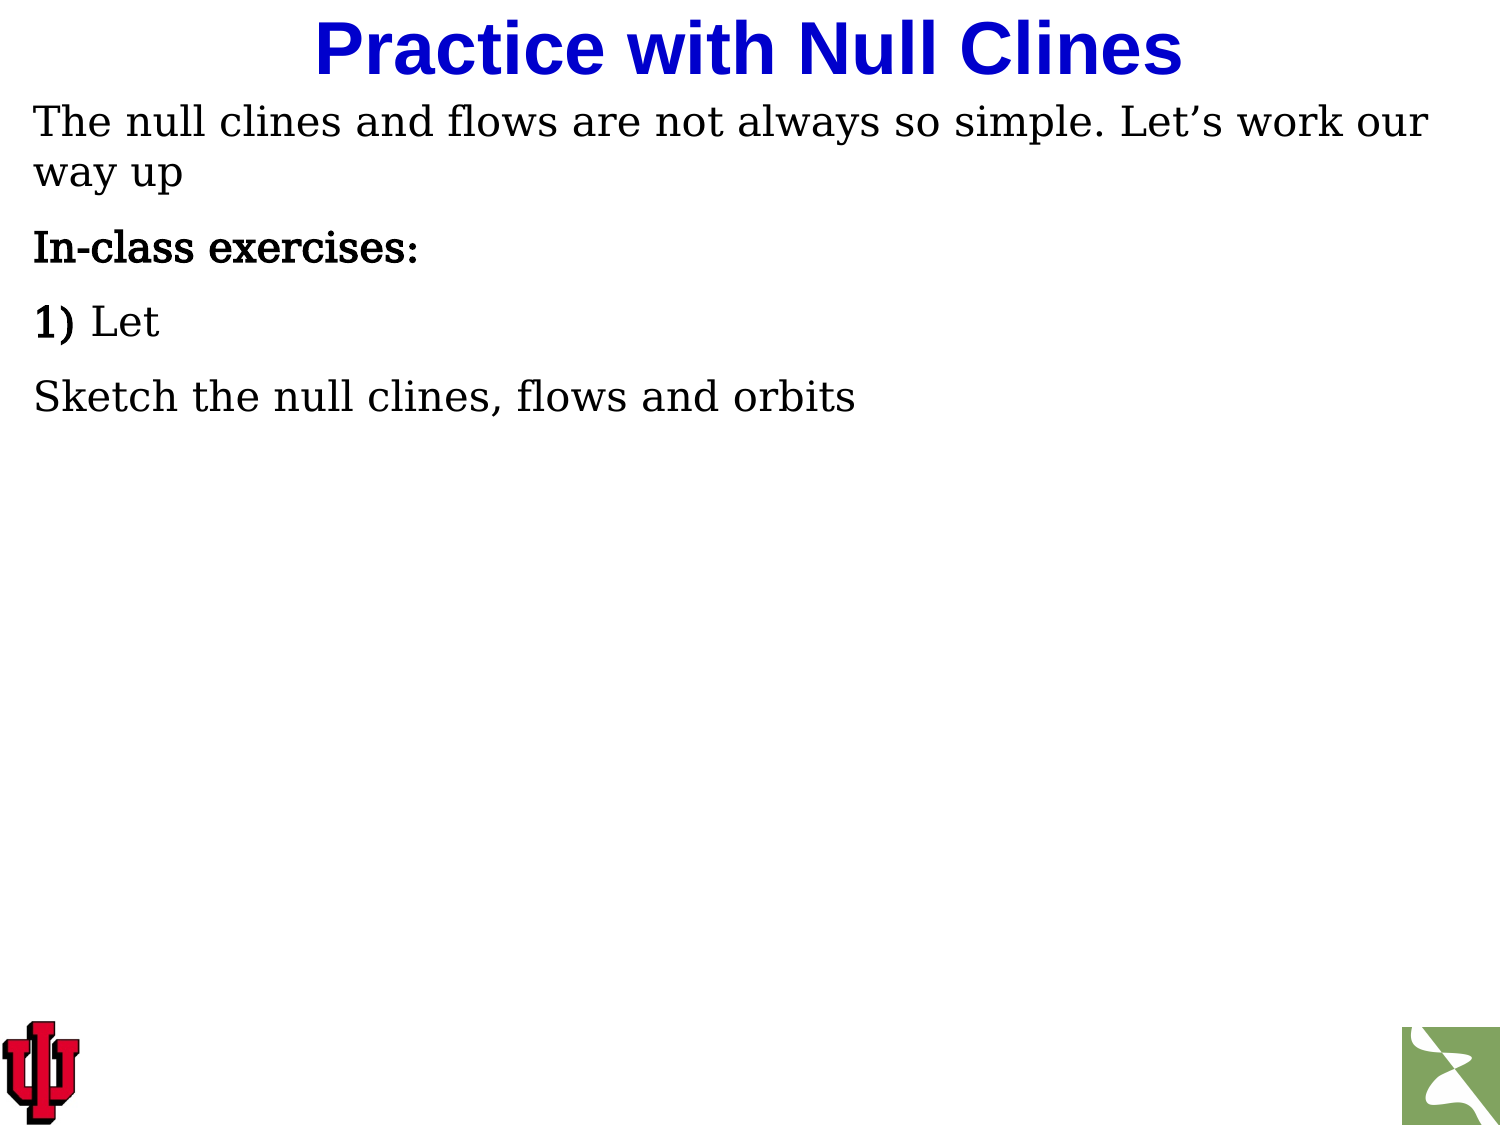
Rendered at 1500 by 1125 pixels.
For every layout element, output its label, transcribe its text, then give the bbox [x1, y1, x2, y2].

title Practice with Null Clines [0, 0, 1500, 90]
picture [0, 1020, 80, 1125]
picture [1402, 1027, 1500, 1125]
